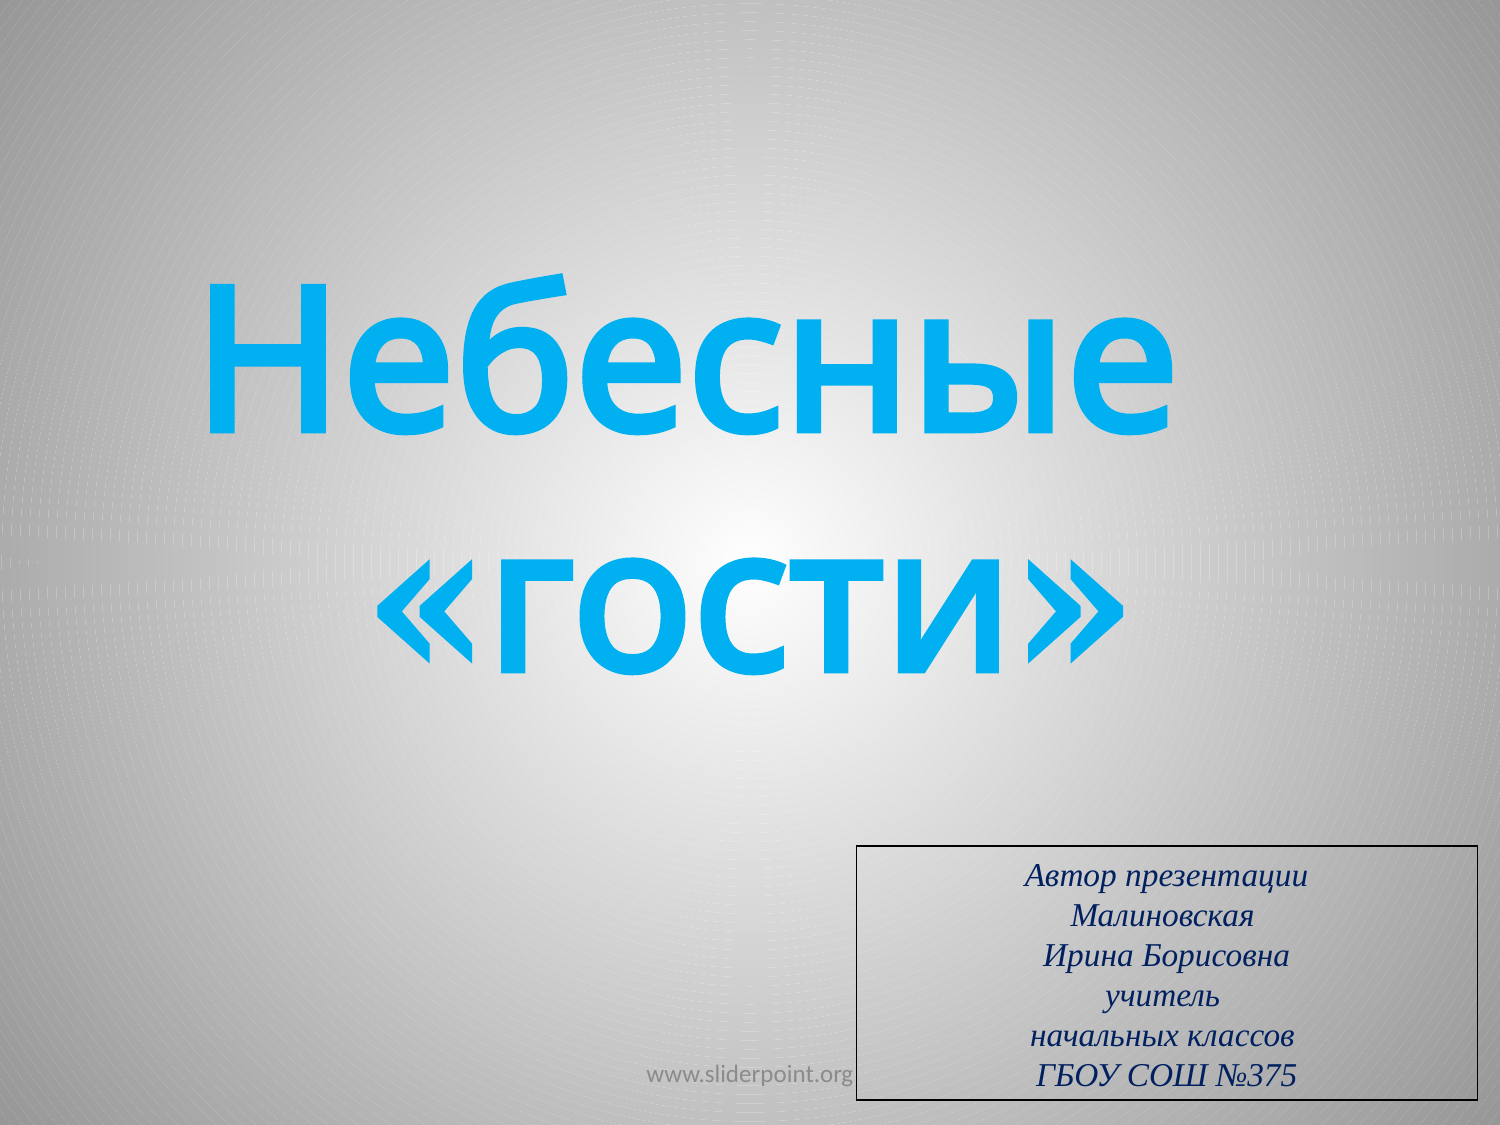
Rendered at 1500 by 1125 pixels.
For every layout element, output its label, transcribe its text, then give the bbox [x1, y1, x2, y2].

text_box Автор презентации Малиновская Ирина Борисовна учитель начальных классов ГБОУ СОШ №375 [856, 845, 1478, 1101]
footer www.sliderpoint.org [512, 1042, 988, 1103]
title Небесные «гости» [112, 349, 1388, 591]
